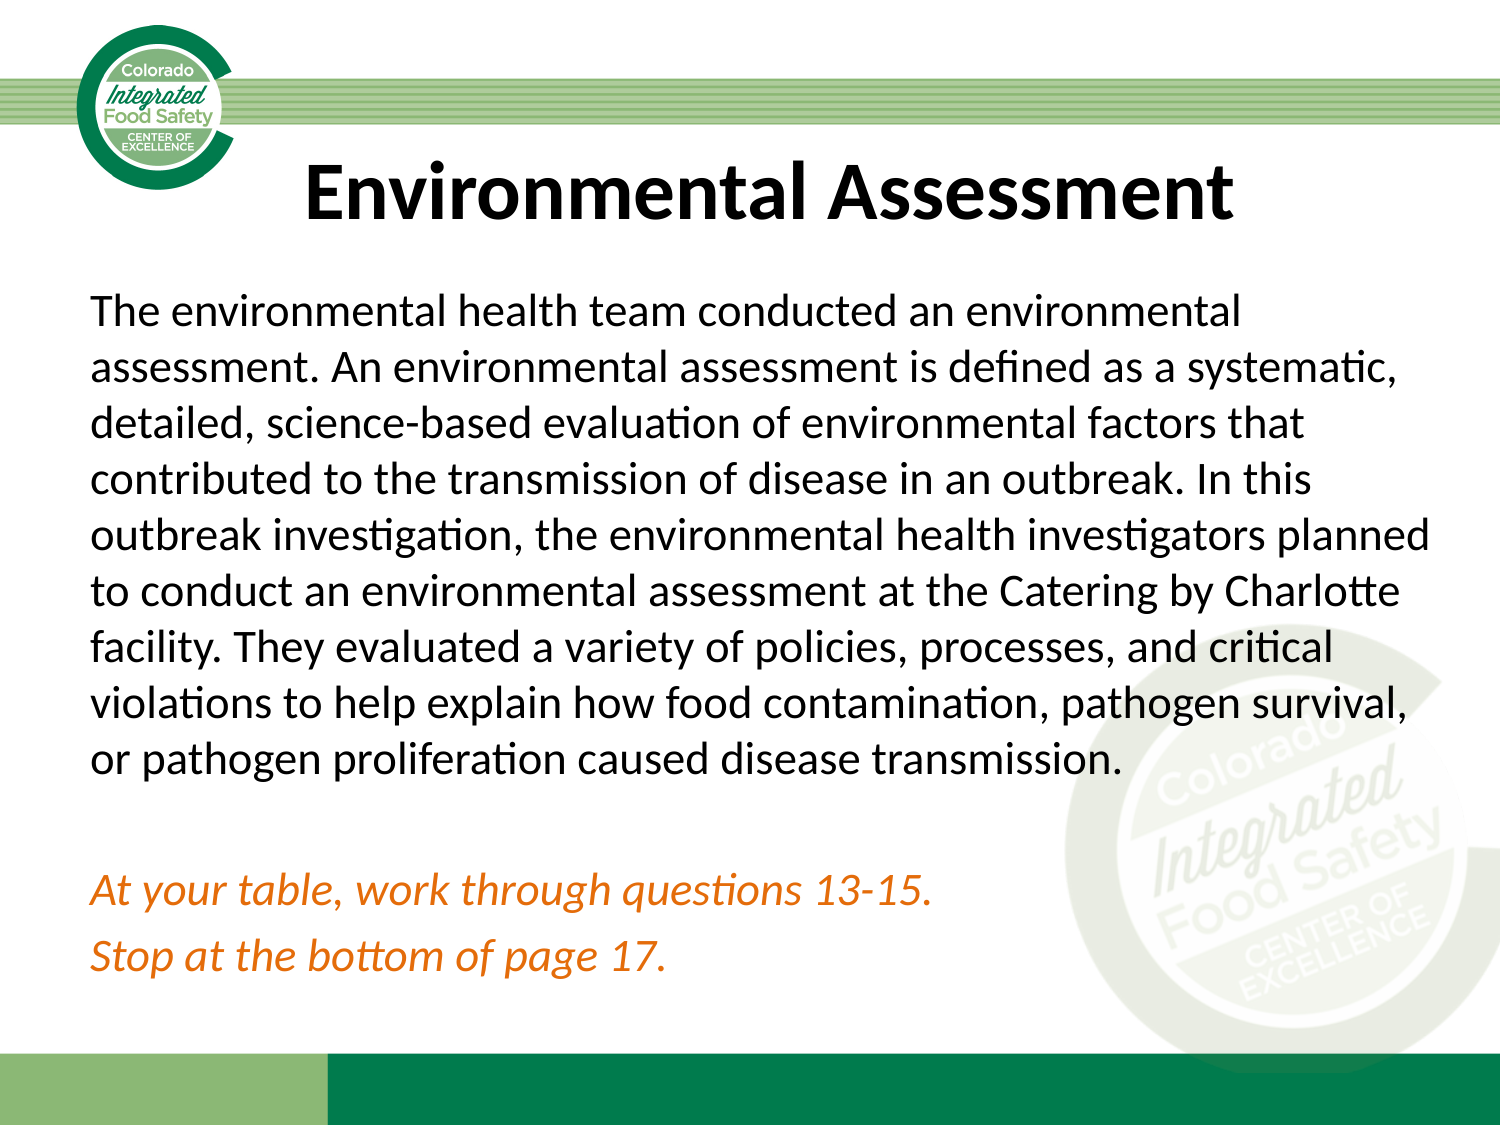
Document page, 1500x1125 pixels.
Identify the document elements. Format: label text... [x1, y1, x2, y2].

title Environmental Assessment [75, 100, 1466, 272]
list The environmental health team conducted an environmental assessment. An environmental assessment is defined as a systematic, detailed, science-based evaluation of environmental factors that contributed to the transmission of disease in an outbreak. In this outbreak investigation, the environmental health investigators planned to conduct an environmental assessment at the Catering by Charlotte facility. They evaluated a variety of policies, processes, and critical violations to help explain how food contamination, pathogen survival, or pathogen proliferation caused disease transmission. At your table, work through questions 13-15. Stop at the bottom of page 17. [75, 272, 1466, 1001]
picture [0, 25, 1500, 1125]
